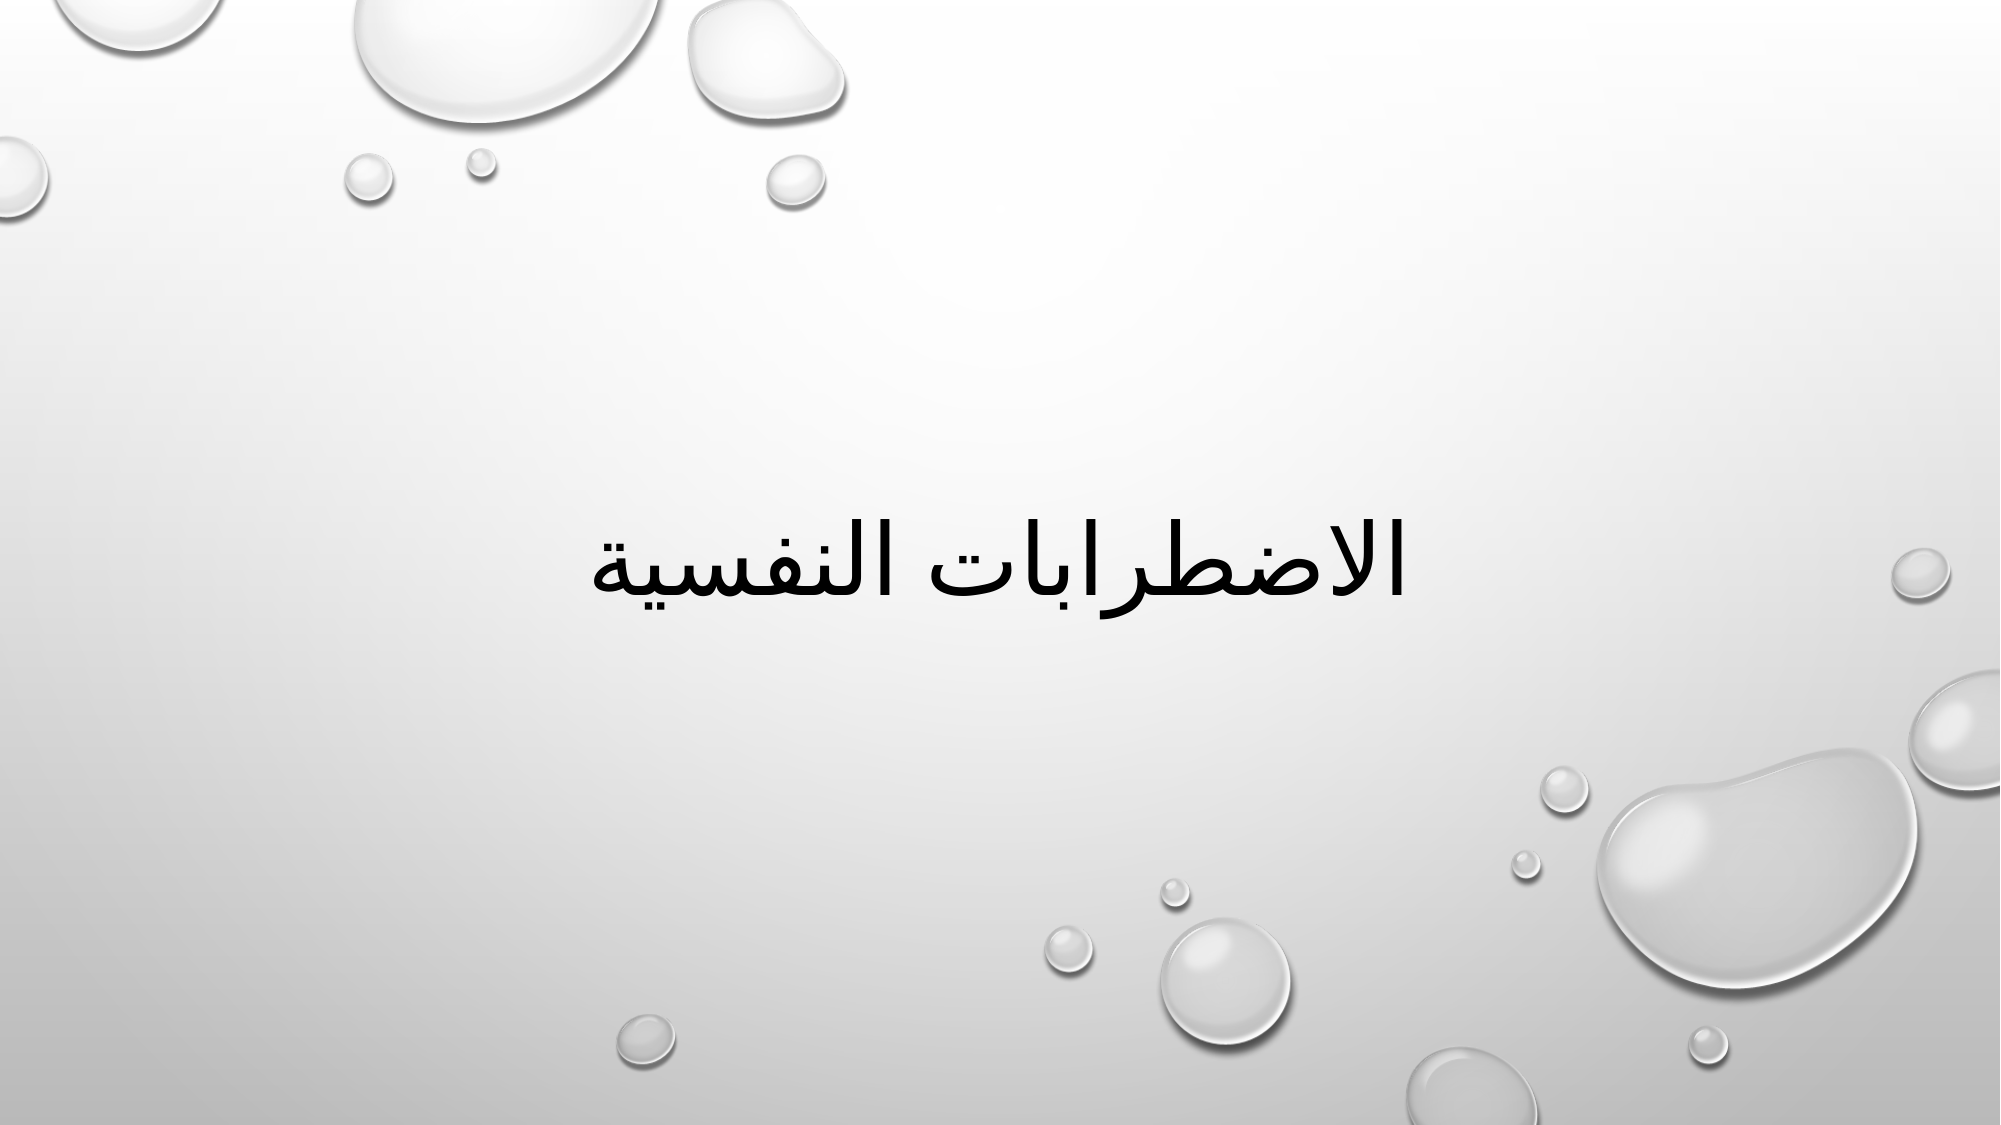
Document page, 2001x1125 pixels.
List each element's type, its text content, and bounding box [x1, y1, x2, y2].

title الاضطرابات النفسية [287, 213, 1713, 625]
picture [0, 0, 2000, 1125]
